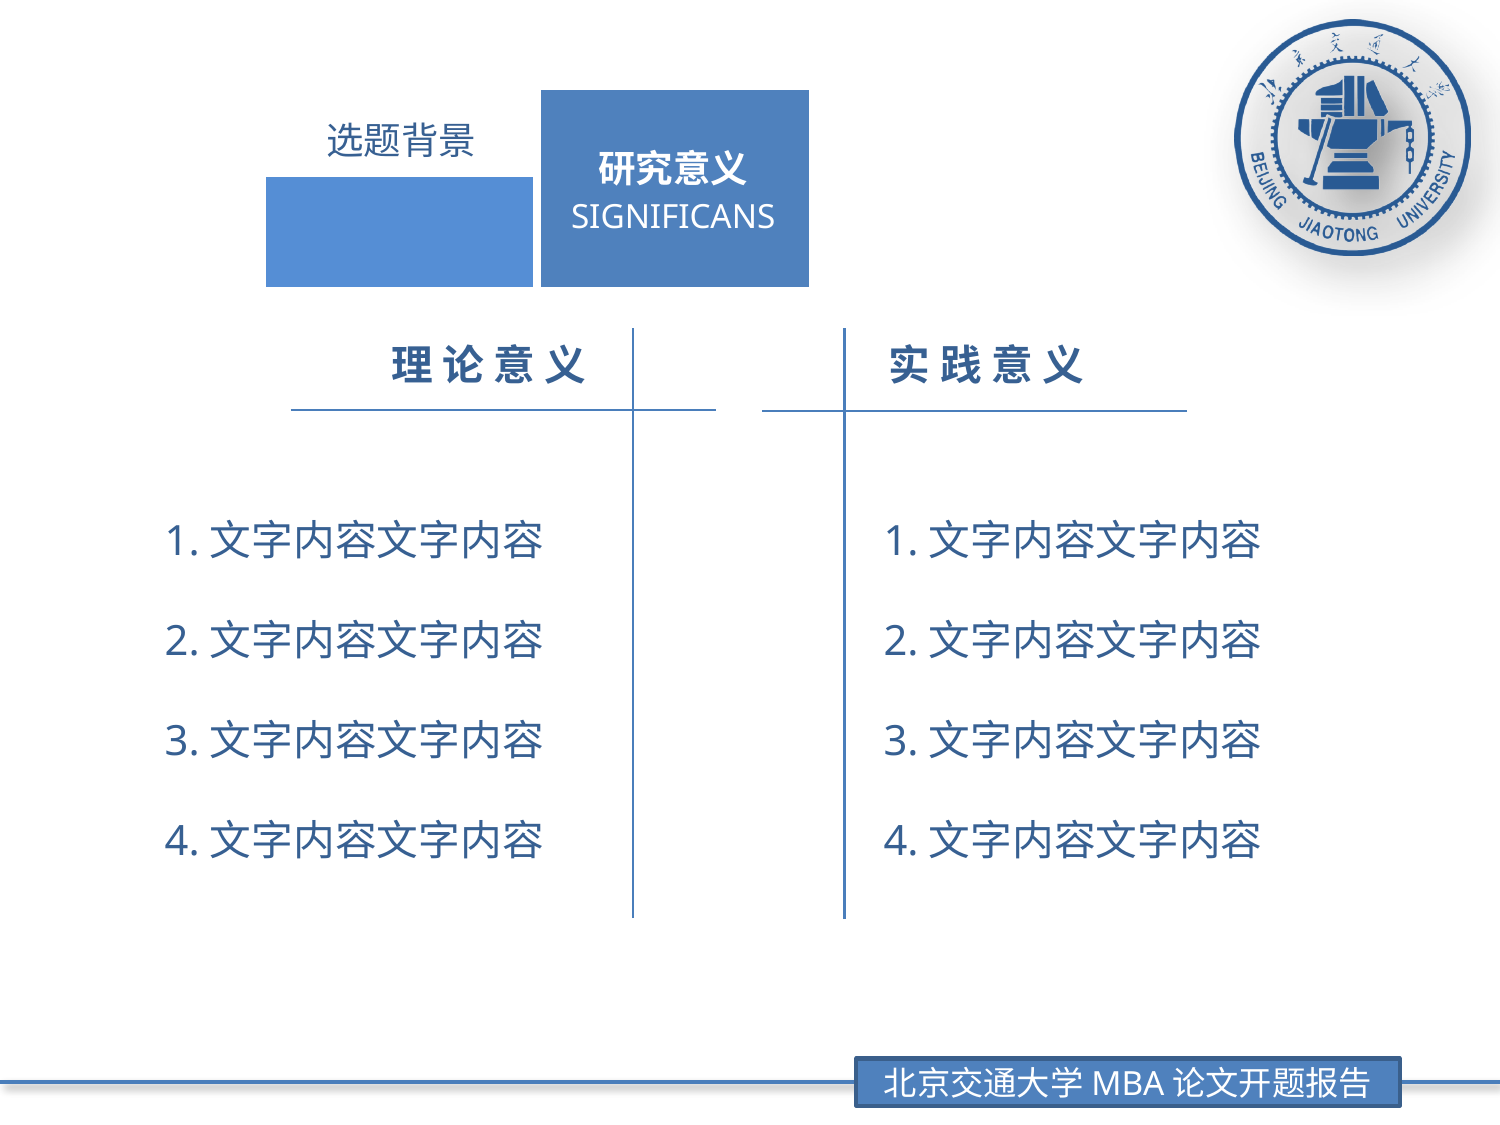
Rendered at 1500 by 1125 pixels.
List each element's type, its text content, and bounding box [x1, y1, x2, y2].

text_box 1.文字内容文字内容 2.文字内容文字内容 3.文字内容文字内容 4.文字内容文字内容 [149, 456, 285, 872]
table_header 研究意义 SIGNIFICANS [541, 90, 809, 287]
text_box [290, 327, 717, 919]
table_cell [266, 177, 533, 287]
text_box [761, 328, 1188, 920]
text_box 1.文字内容文字内容 2.文字内容文字内容 3.文字内容文字内容 4.文字内容文字内容 [1193, 456, 1326, 872]
table_header 选题背景 [266, 90, 533, 169]
